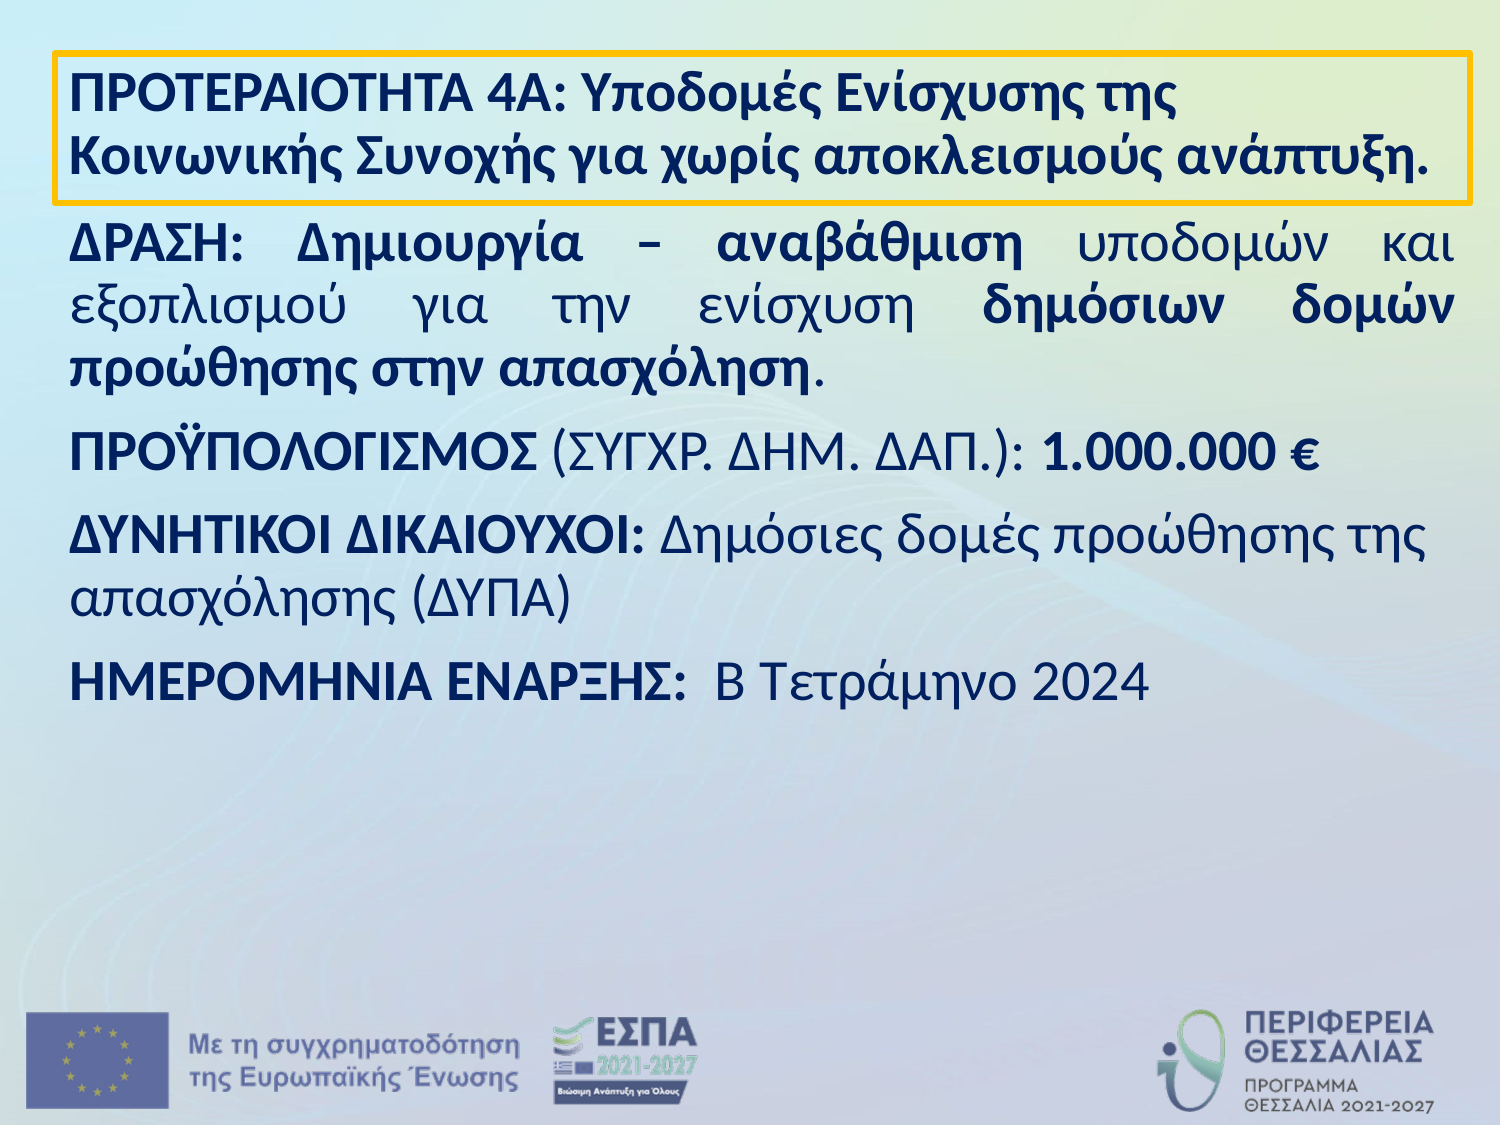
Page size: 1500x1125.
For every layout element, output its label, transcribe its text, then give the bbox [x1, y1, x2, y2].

picture [0, 1, 1500, 1125]
text_box ΠΡΟΤΕΡΑΙΟΤΗΤΑ 4Α: Υποδομές Ενίσχυσης της Κοινωνικής Συνοχής για χωρίς αποκλεισμούς ανάπτυξη. [54, 53, 1471, 204]
list ΔΡΑΣΗ: Δημιουργία – αναβάθμιση υποδομών και εξοπλισμού για την ενίσχυση δημόσιων δομών προώθησης στην απασχόληση. ΠΡΟΫΠΟΛΟΓΙΣΜΟΣ (ΣΥΓΧΡ. ΔΗΜ. ΔΑΠ.): 1.000.000 € ΔΥΝΗΤΙΚΟΙ ΔΙΚΑΙΟΥΧΟΙ: Δημόσιες δομές προώθησης της απασχόλησης (ΔΥΠΑ) ΗΜΕΡΟΜΗΝΙΑ ΕΝΑΡΞΗΣ: Β Τετράμηνο 2024 [54, 204, 1471, 941]
